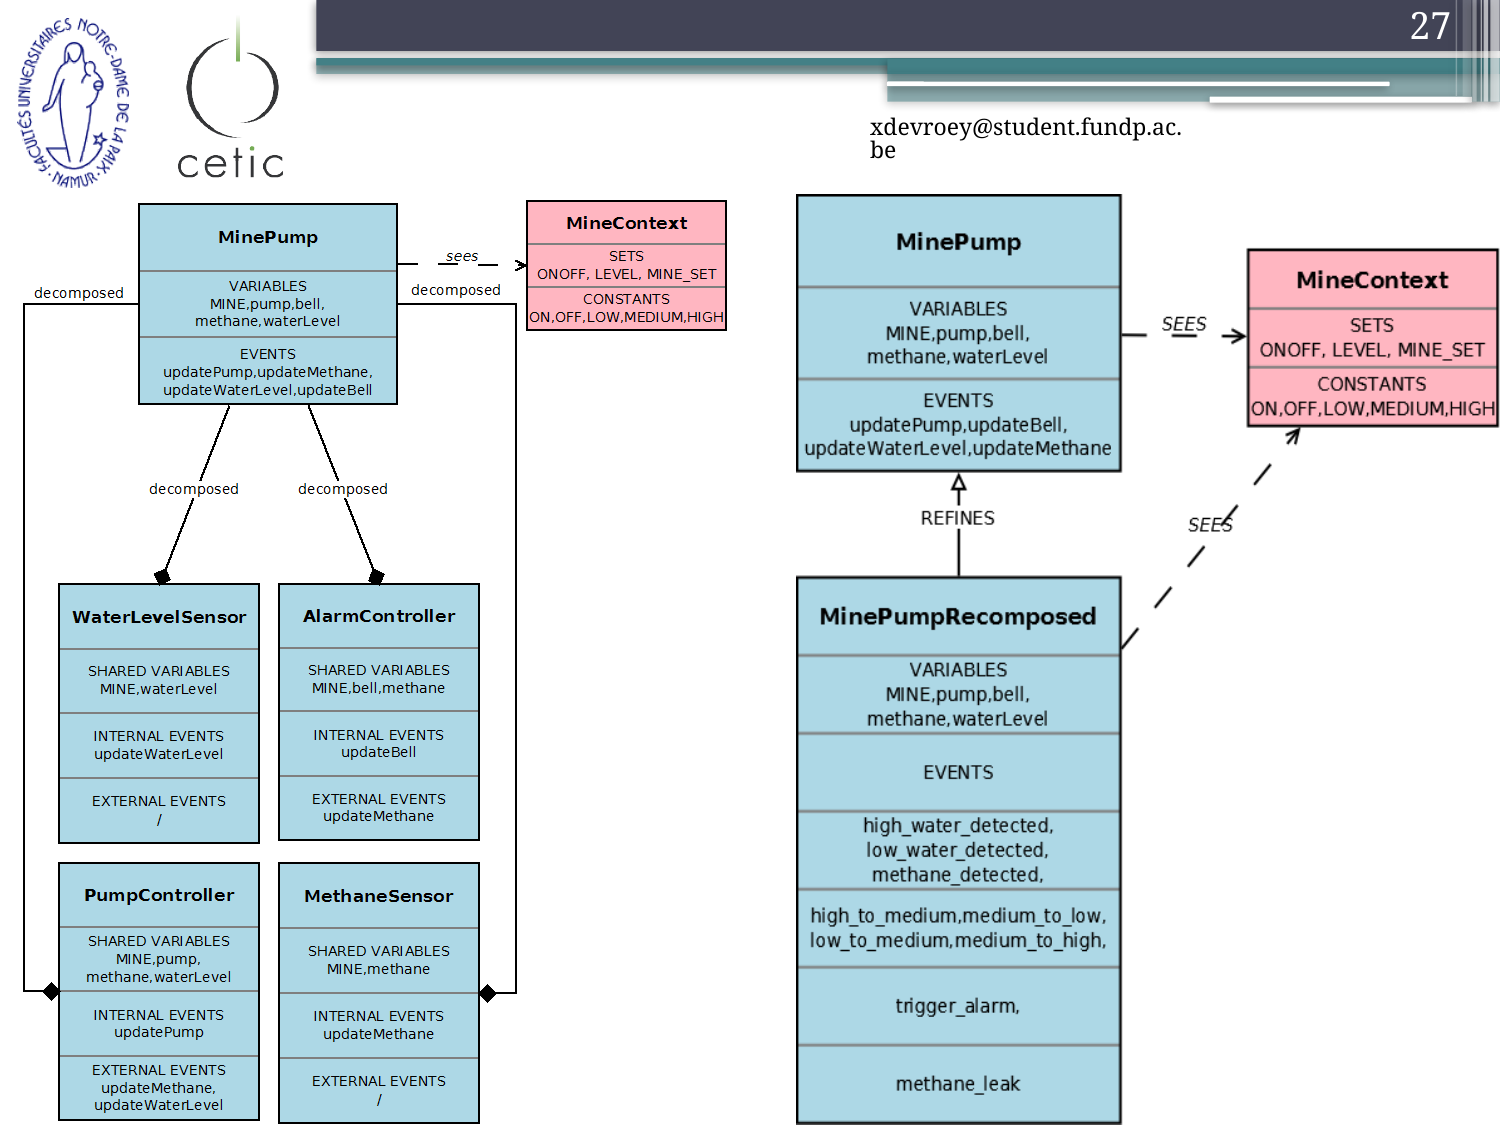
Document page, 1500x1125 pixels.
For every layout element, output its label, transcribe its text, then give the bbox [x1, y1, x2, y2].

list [23, 200, 728, 1125]
slide_number 27 [1341, 0, 1466, 61]
picture [796, 194, 1500, 1125]
footer xdevroey@student.fundp.ac.be [855, 105, 1209, 181]
picture [17, 18, 129, 188]
picture [175, 11, 285, 180]
